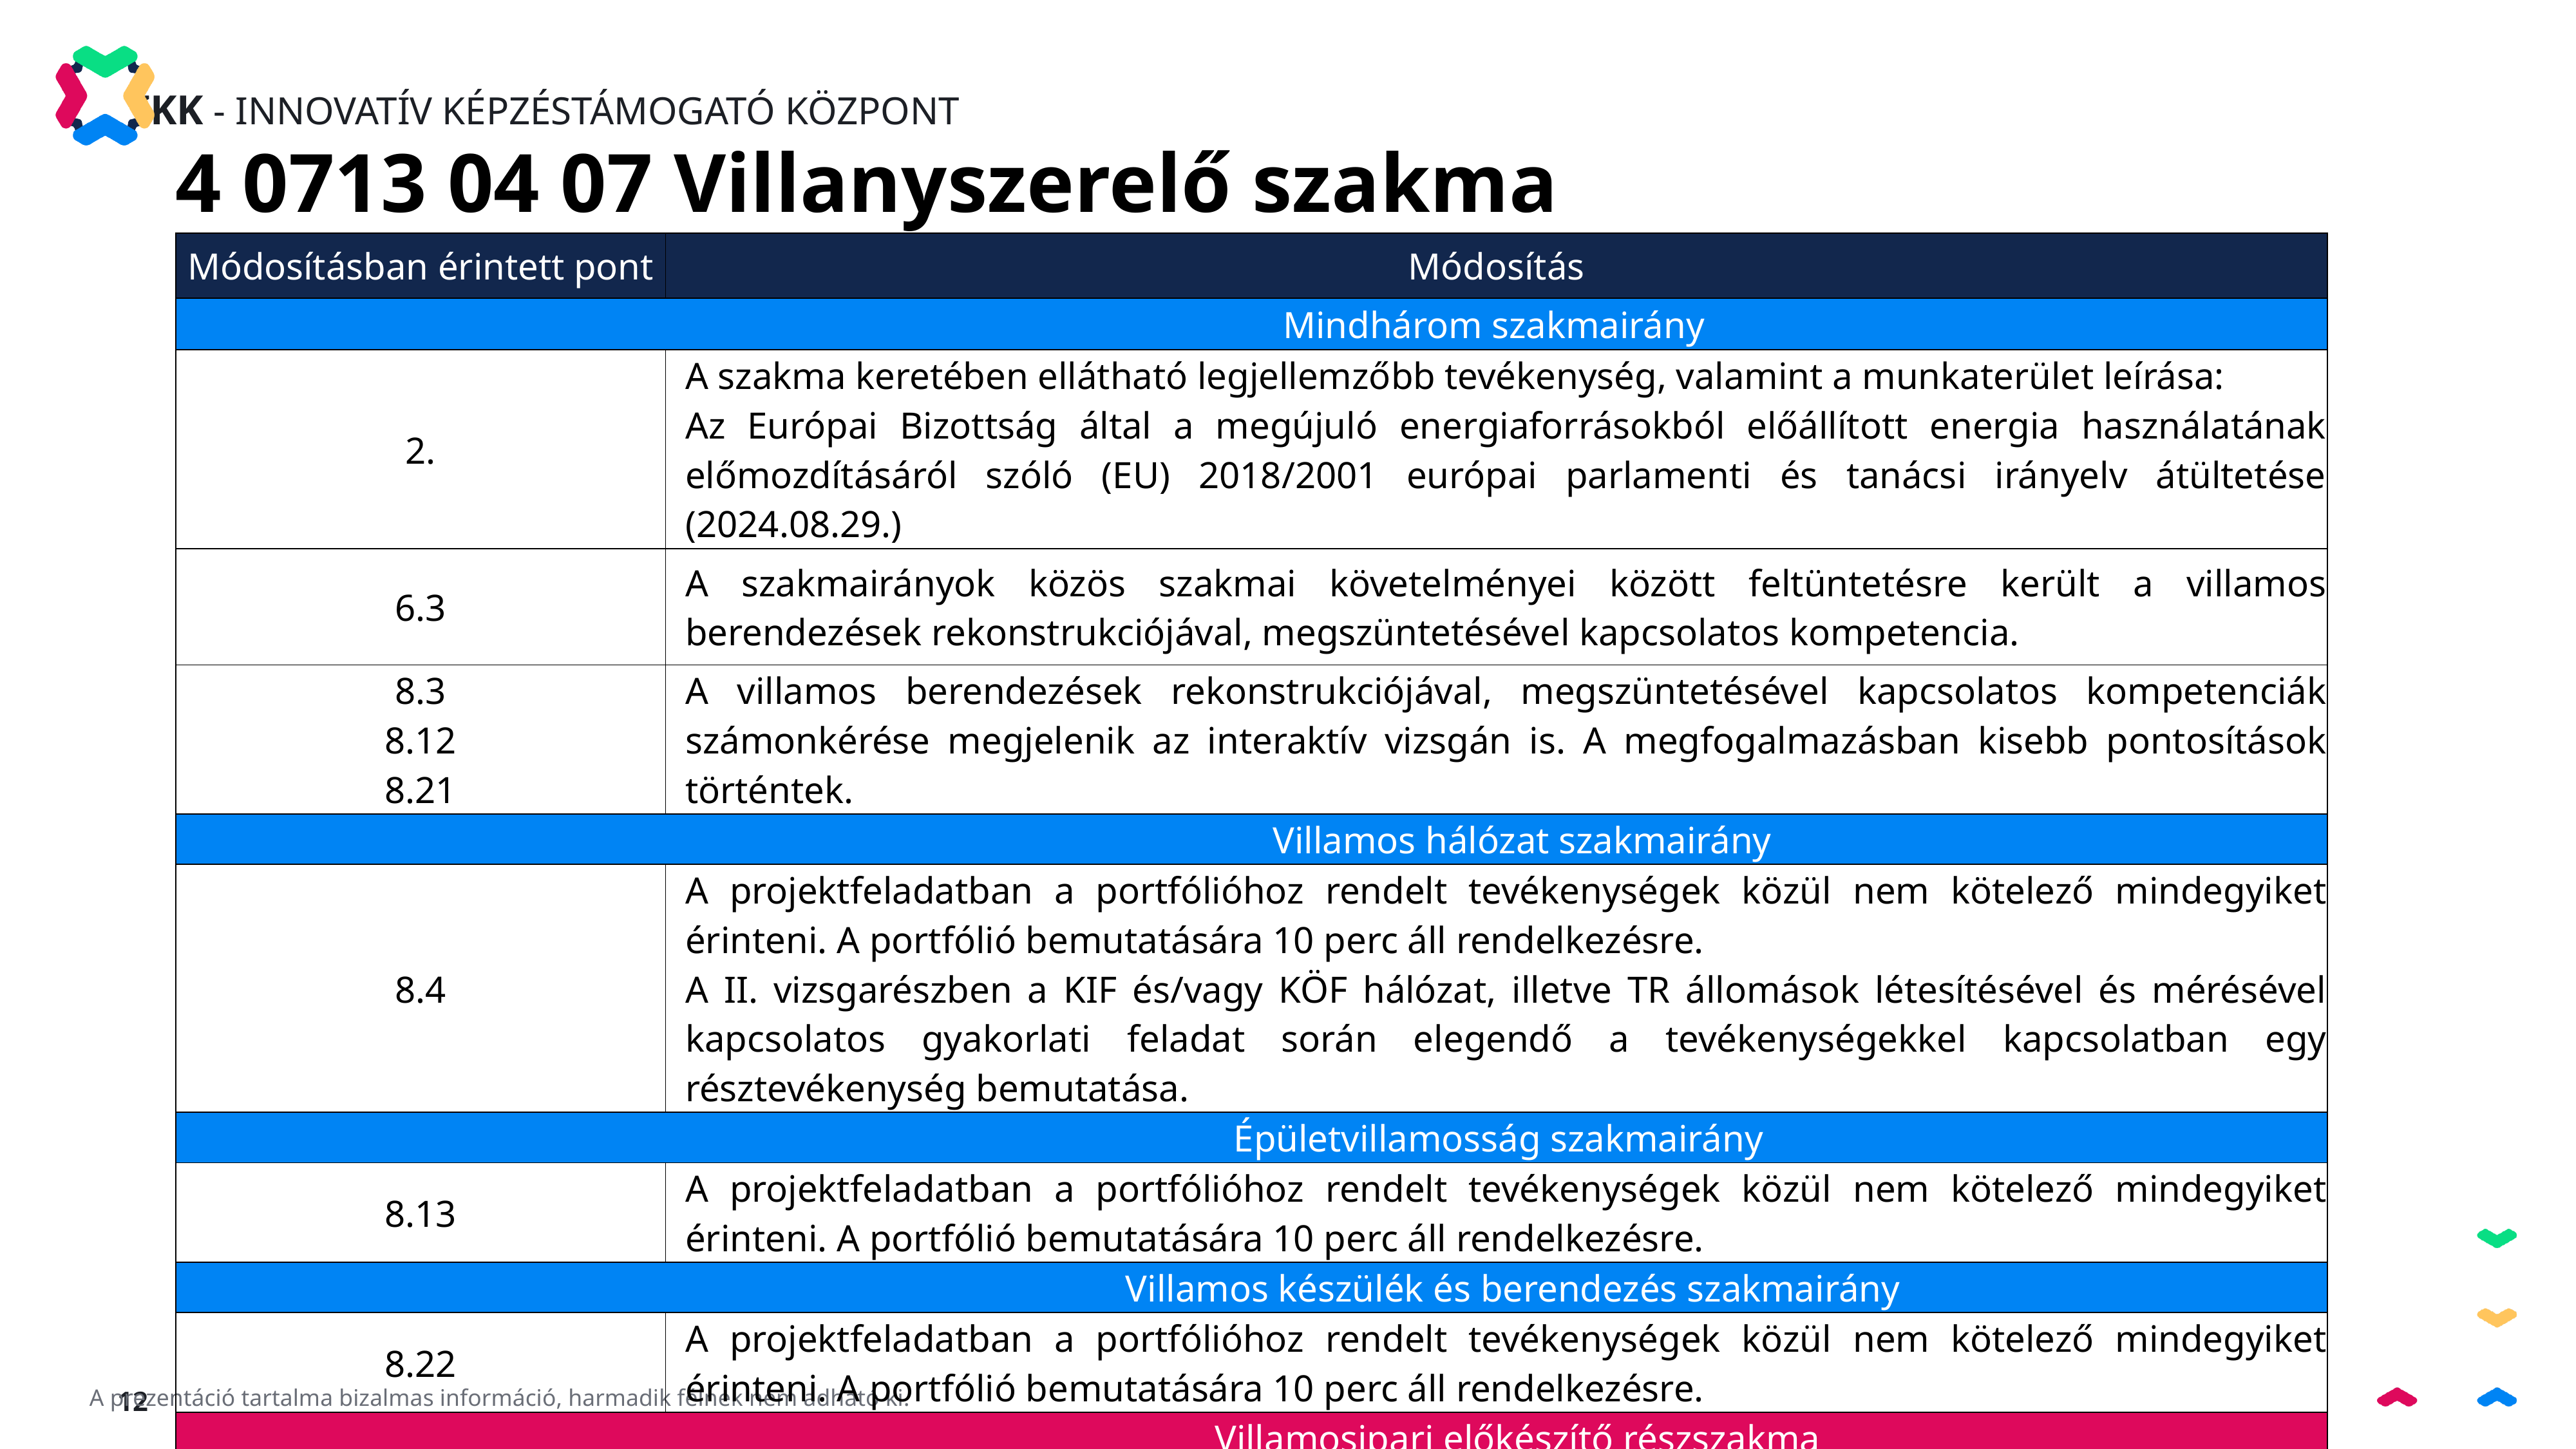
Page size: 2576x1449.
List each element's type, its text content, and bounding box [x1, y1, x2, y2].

table_cell 8.22 [176, 1313, 665, 1412]
table_cell A projektfeladatban a portfólióhoz rendelt tevékenységek közül nem kötelező mindegyiket érinteni. A portfólió bemutatására 10 perc áll rendelkezésre. [666, 1313, 2327, 1412]
table_cell 2. [176, 350, 665, 548]
table_cell A szakma keretében ellátható legjellemzőbb tevékenység, valamint a munkaterület leírása: Az Európai Bizottság által a megújuló energiaforrásokból előállított energia használatának előmozdításáról szóló (EU) 2018/2001 európai parlamenti és tanácsi irányelv átültetése (2024.08.29.) [666, 350, 2327, 548]
table_cell Villamosipari előkészítő részszakma [176, 1413, 2327, 1449]
list 4 0713 04 07 Villanyszerelő szakma [175, 131, 2336, 207]
table_cell 8.3 8.12 8.21 [176, 665, 665, 813]
table_cell A villamos berendezések rekonstrukciójával, megszüntetésével kapcsolatos kompetenciák számonkérése megjelenik az interaktív vizsgán is. A megfogalmazásban kisebb pontosítások történtek. [666, 665, 2327, 813]
table_cell 8.13 [176, 1163, 665, 1262]
table_cell A szakmairányok közös szakmai követelményei között feltüntetésre került a villamos berendezések rekonstrukciójával, megszüntetésével kapcsolatos kompetencia. [666, 549, 2327, 665]
picture [2377, 1229, 2517, 1406]
table_header Módosítás [666, 234, 2327, 298]
table_cell Épületvillamosság szakmairány [176, 1113, 2327, 1162]
table_header Módosításban érintett pont [176, 234, 665, 298]
table_cell Villamos készülék és berendezés szakmairány [176, 1263, 2327, 1312]
table_cell A projektfeladatban a portfólióhoz rendelt tevékenységek közül nem kötelező mindegyiket érinteni. A portfólió bemutatására 10 perc áll rendelkezésre. [666, 1163, 2327, 1262]
table_cell Mindhárom szakmairány [176, 299, 2327, 349]
picture [55, 46, 155, 146]
table_cell 6.3 [176, 549, 665, 665]
table_cell 8.4 [176, 865, 665, 1112]
table_cell A projektfeladatban a portfólióhoz rendelt tevékenységek közül nem kötelező mindegyiket érinteni. A portfólió bemutatására 10 perc áll rendelkezésre. A II. vizsgarészben a KIF és/vagy KÖF hálózat, illetve TR állomások létesítésével és mérésével kapcsolatos gyakorlati feladat során elegendő a tevékenységekkel kapcsolatban egy résztevékenység bemutatása. [666, 865, 2327, 1112]
table_cell Villamos hálózat szakmairány [176, 815, 2327, 864]
